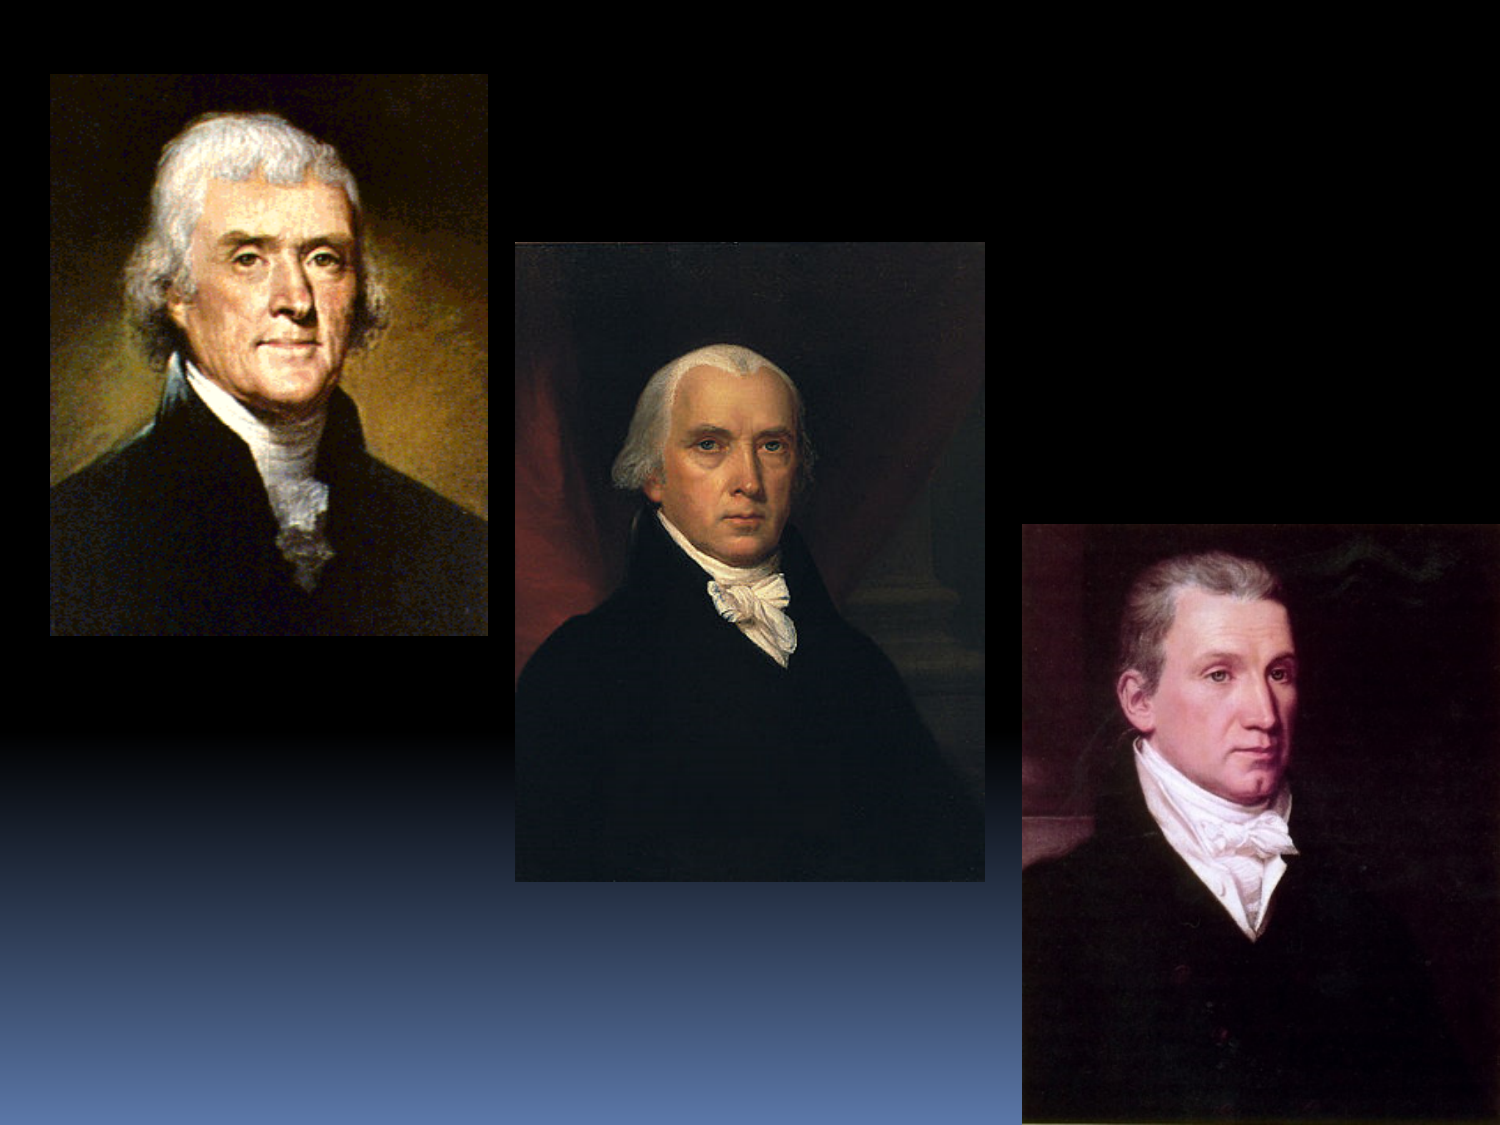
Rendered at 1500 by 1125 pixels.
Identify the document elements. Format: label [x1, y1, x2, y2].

picture [515, 242, 985, 883]
picture [49, 74, 488, 637]
picture [1021, 524, 1500, 1125]
